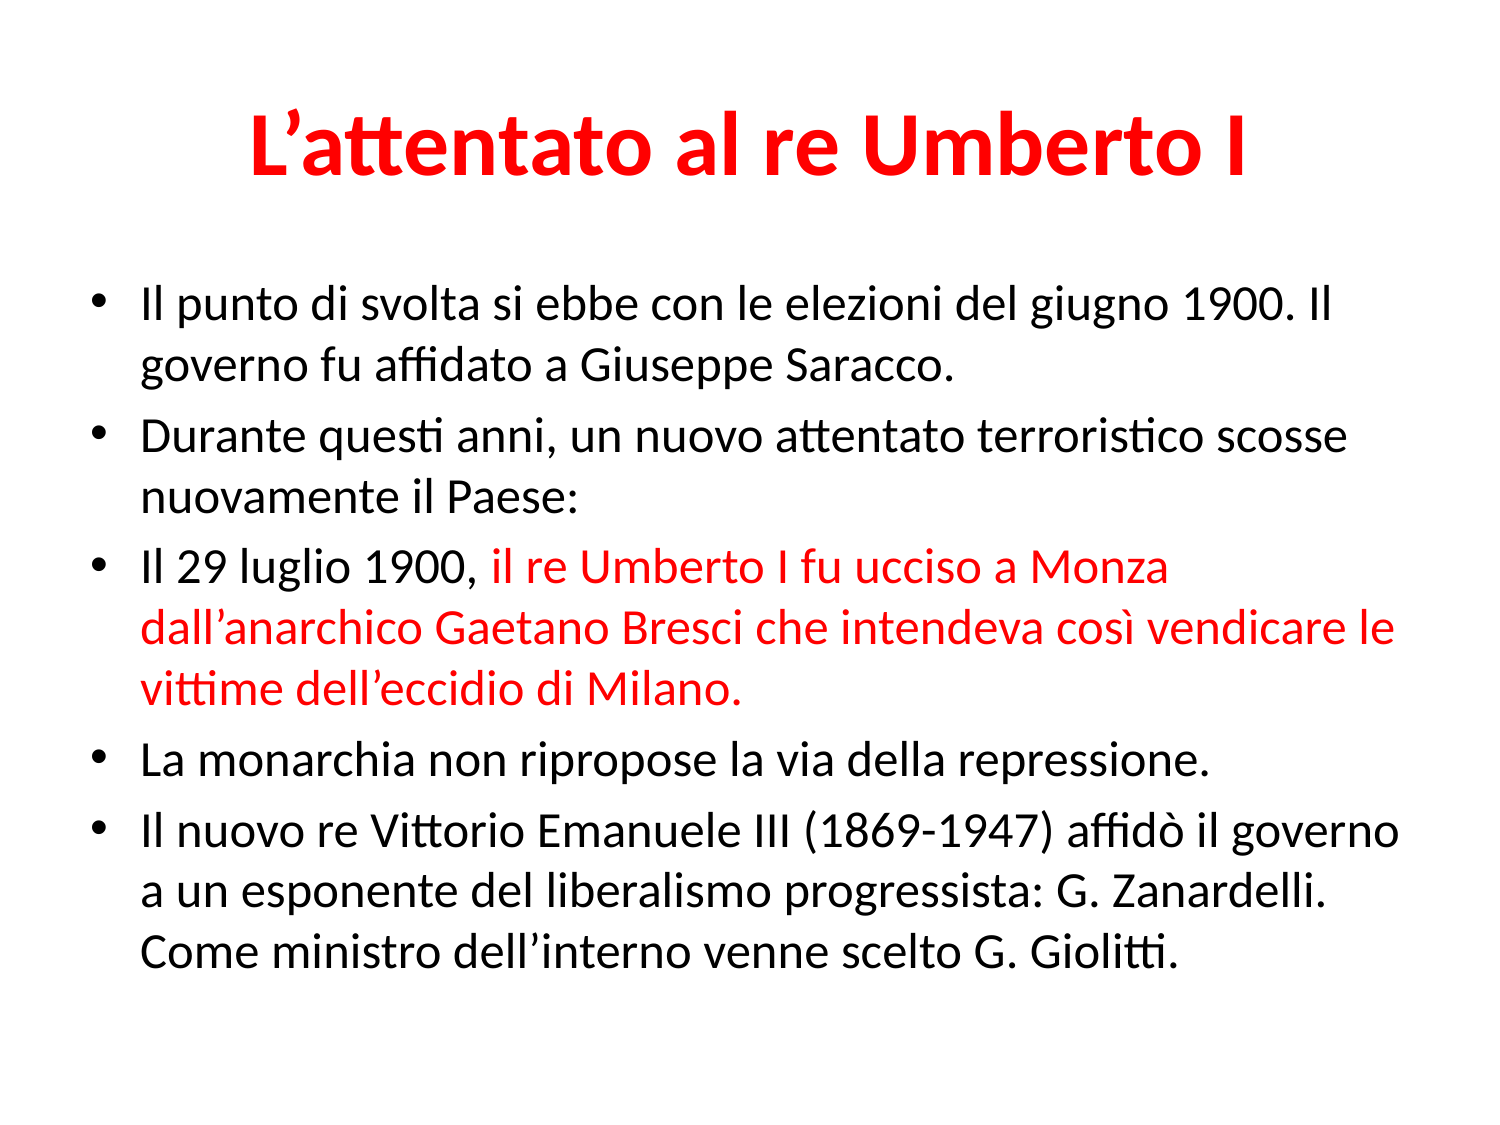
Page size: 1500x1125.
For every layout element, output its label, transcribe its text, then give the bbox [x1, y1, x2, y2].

title L’attentato al re Umberto I [75, 45, 1425, 233]
list Il punto di svolta si ebbe con le elezioni del giugno 1900. Il governo fu affidato a Giuseppe Saracco. Durante questi anni, un nuovo attentato terroristico scosse nuovamente il Paese: Il 29 luglio 1900, il re Umberto I fu ucciso a Monza dall’anarchico Gaetano Bresci che intendeva così vendicare le vittime dell’eccidio di Milano. La monarchia non ripropose la via della repressione. Il nuovo re Vittorio Emanuele III (1869-1947) affidò il governo a un esponente del liberalismo progressista: G. Zanardelli. Come ministro dell’interno venne scelto G. Giolitti. [75, 262, 1425, 1005]
